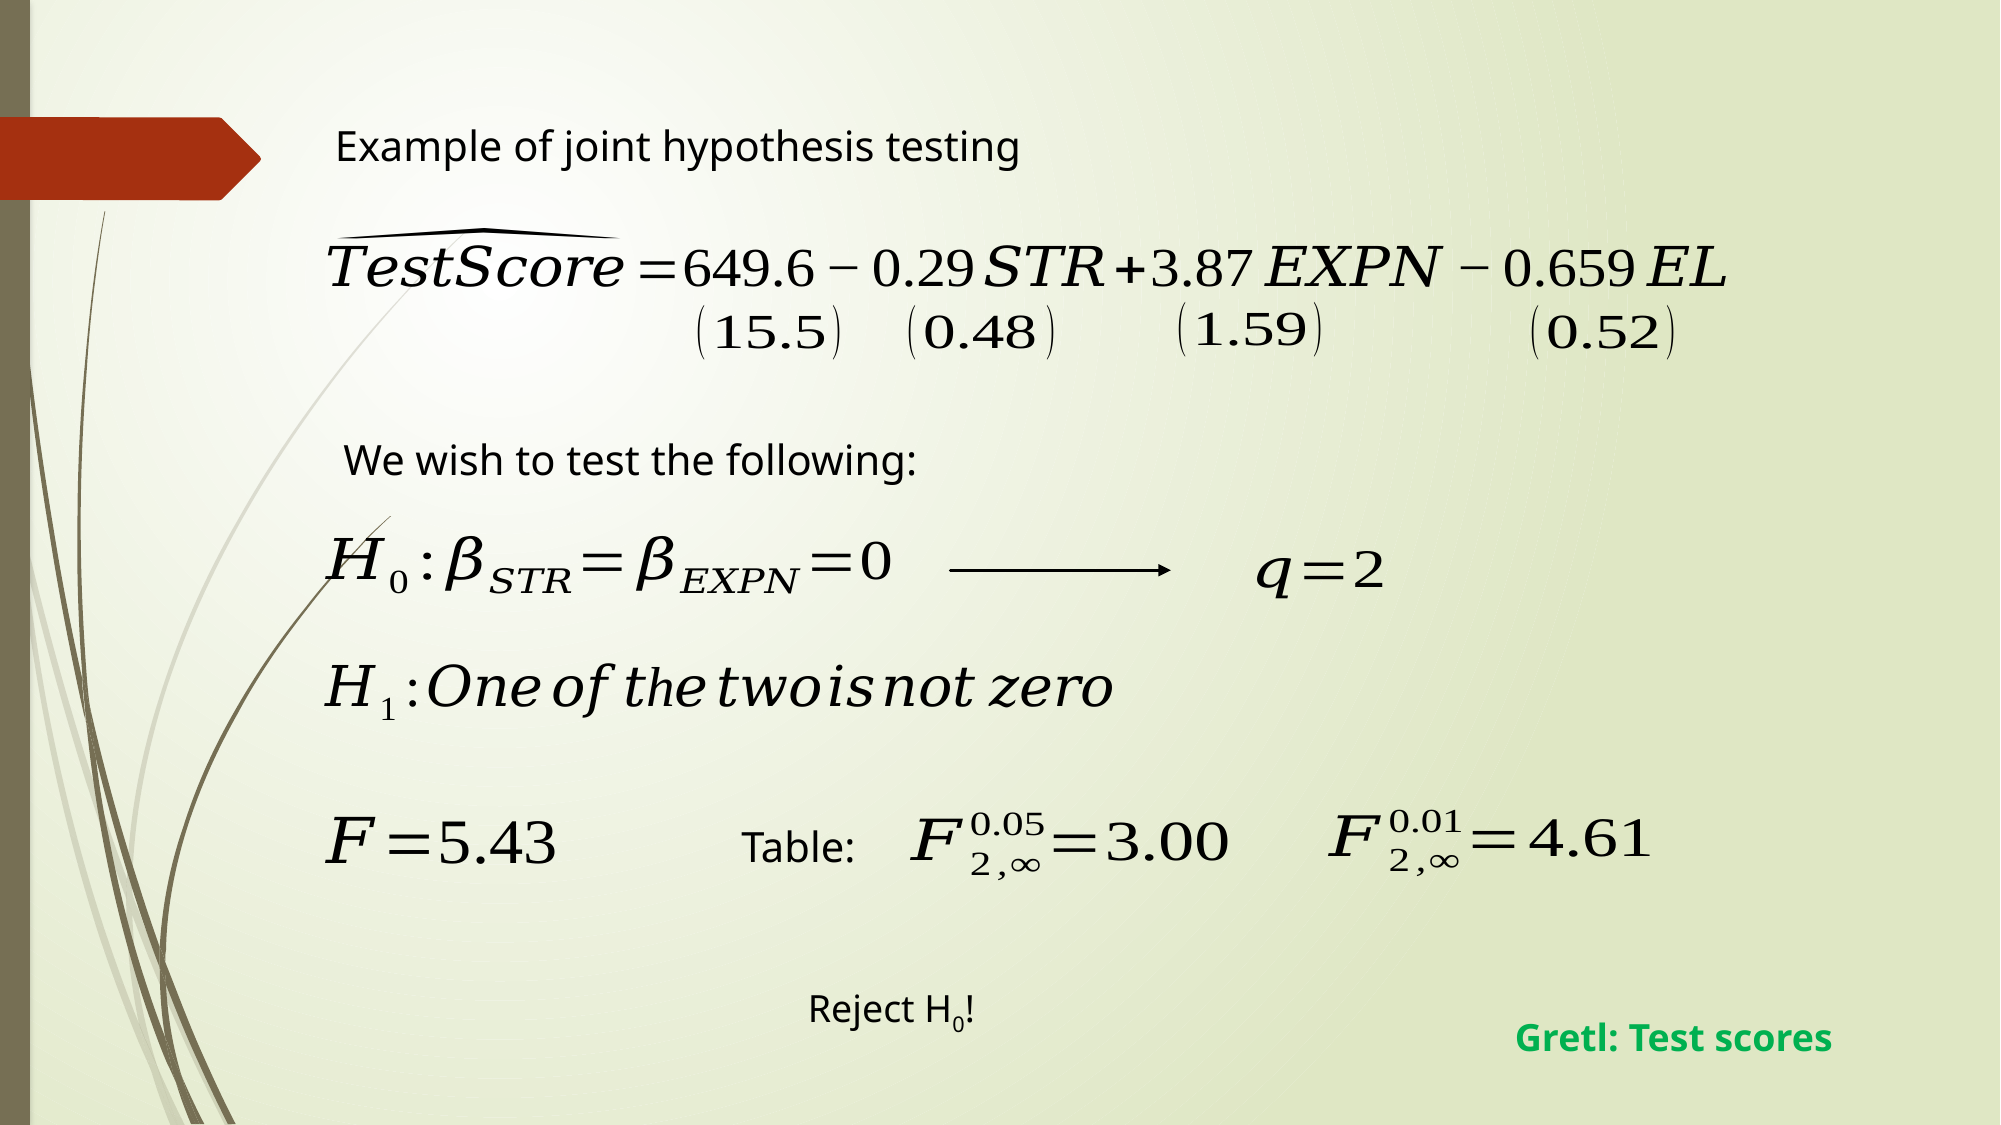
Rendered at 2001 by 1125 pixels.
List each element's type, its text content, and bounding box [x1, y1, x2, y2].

text_box We wish to test the following: [328, 426, 933, 492]
text_box Reject H0! [793, 977, 990, 1044]
text_box Example of joint hypothesis testing [320, 112, 1048, 178]
text_box Gretl: Test scores [1500, 1007, 1848, 1067]
text_box Table: [726, 813, 871, 878]
